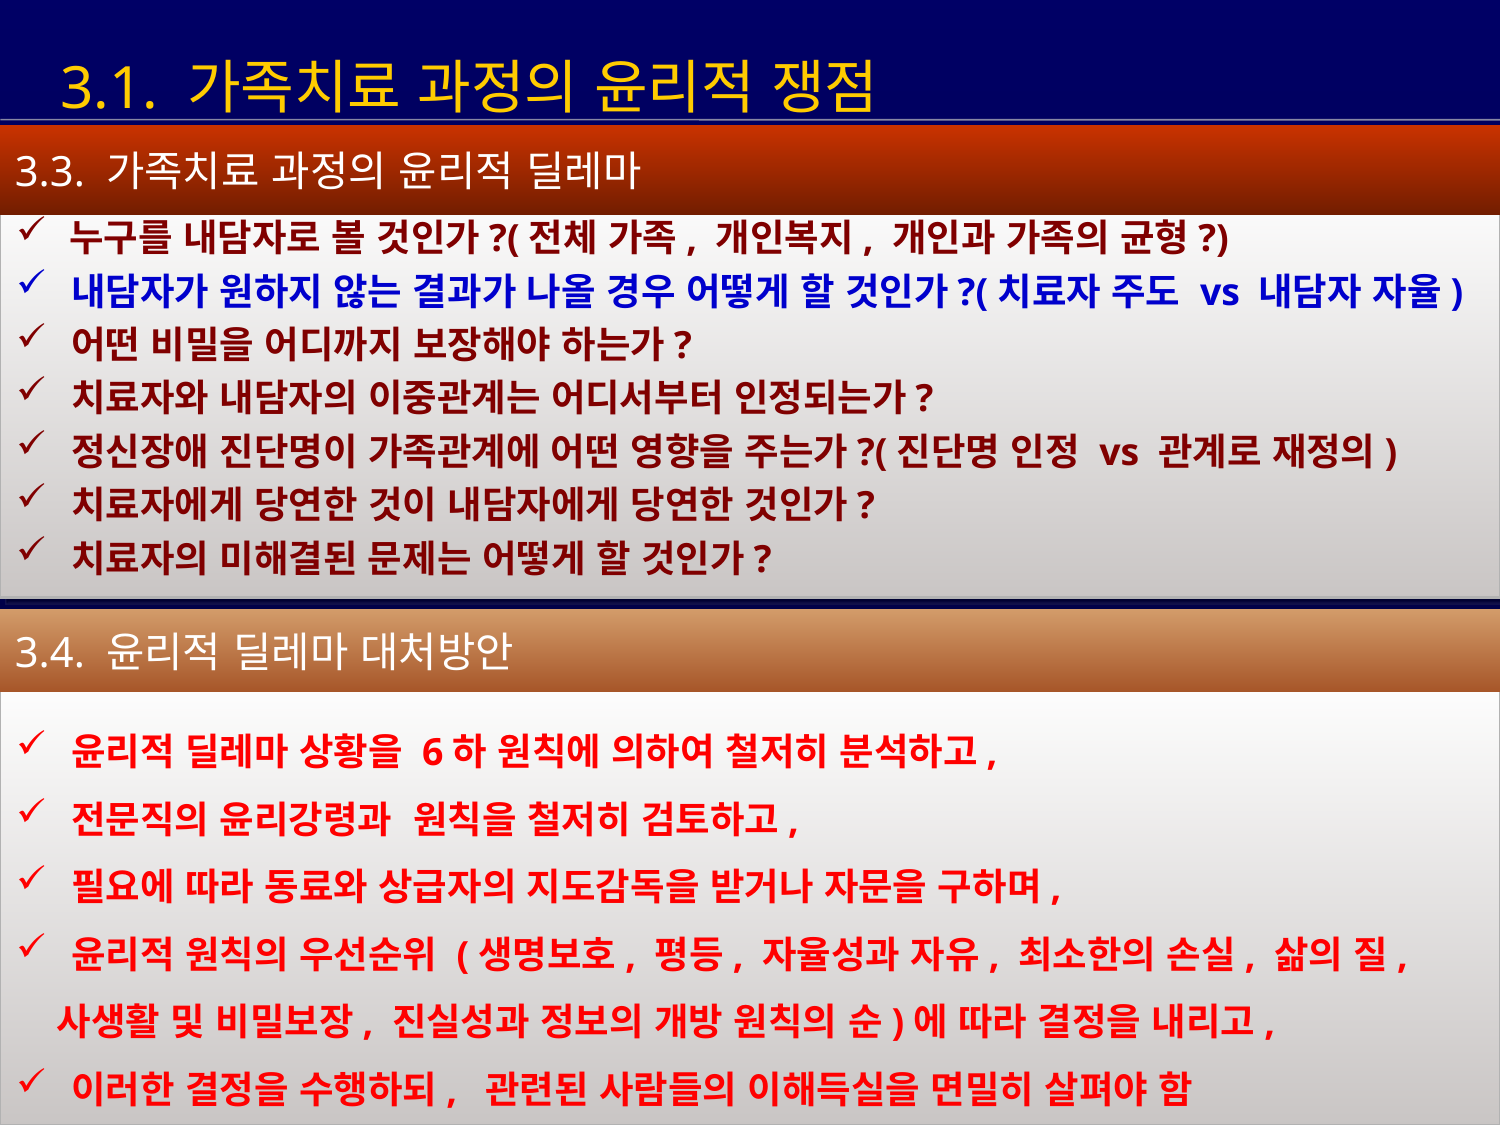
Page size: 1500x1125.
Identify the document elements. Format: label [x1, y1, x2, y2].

text_box [0, 42, 1500, 1125]
